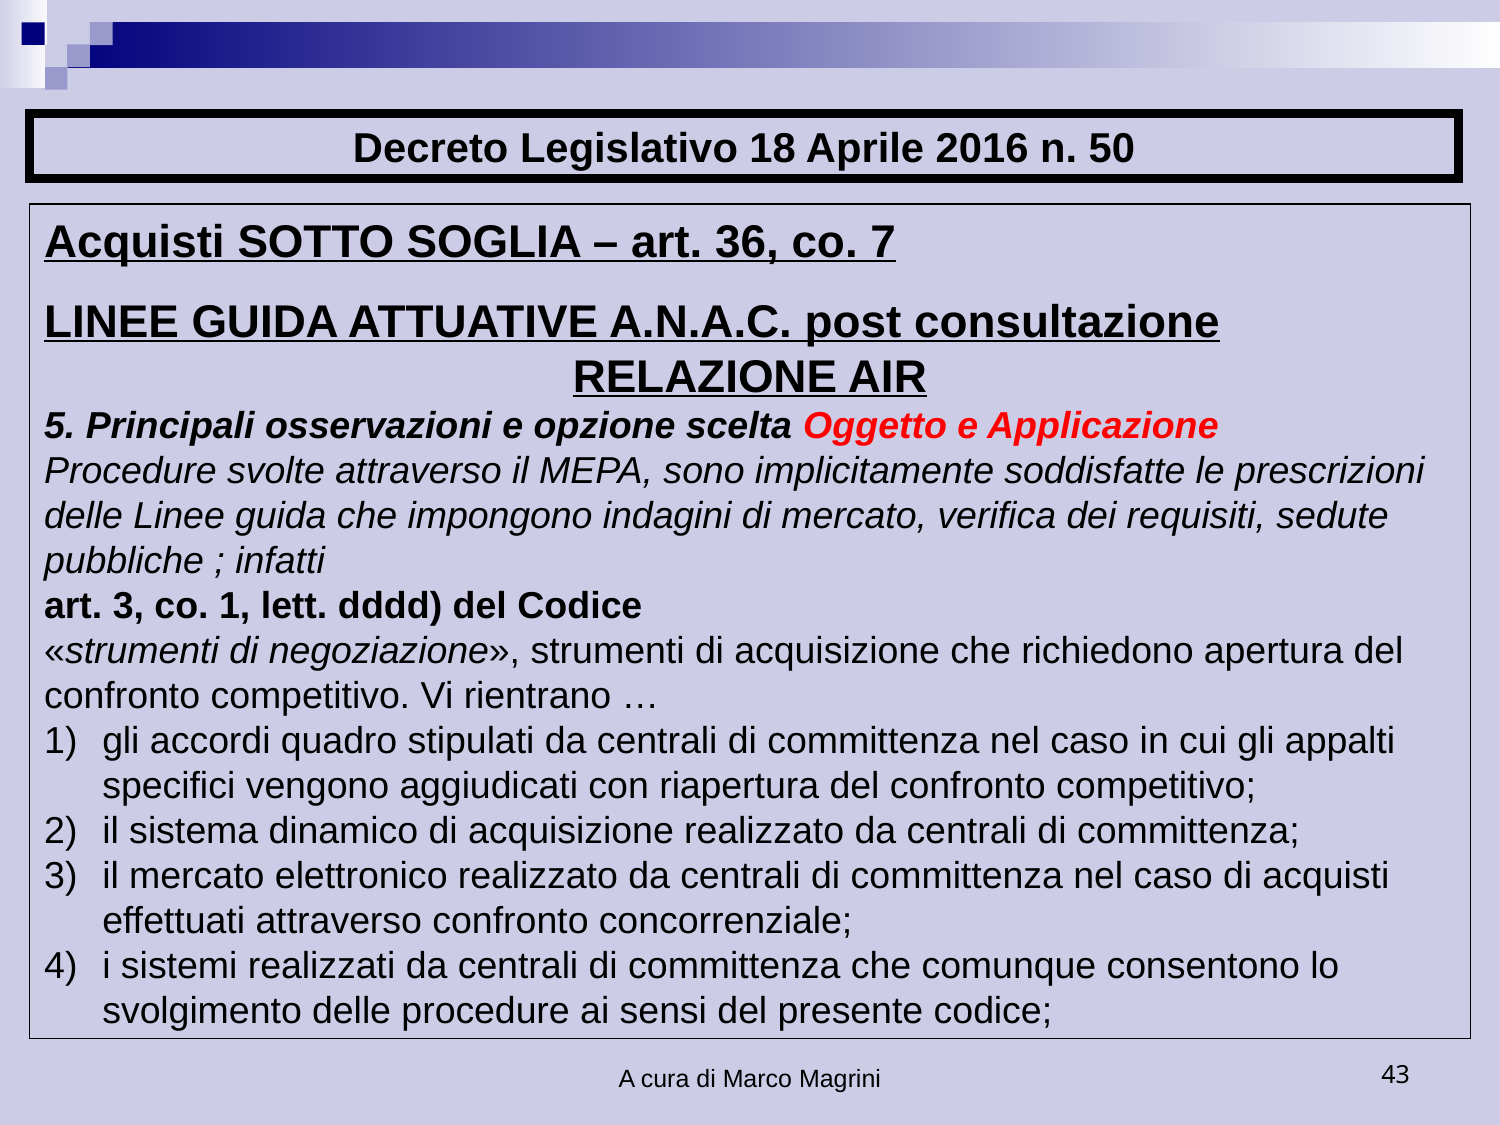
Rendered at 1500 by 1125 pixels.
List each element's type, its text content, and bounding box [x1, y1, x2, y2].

text_box Acquisti SOTTO SOGLIA – art. 36, co. 7 LINEE GUIDA ATTUATIVE A.N.A.C. post consultazione RELAZIONE AIR 5. Principali osservazioni e opzione scelta Oggetto e Applicazione Procedure svolte attraverso il MEPA, sono implicitamente soddisfatte le prescrizioni delle Linee guida che impongono indagini di mercato, verifica dei requisiti, sedute pubbliche ; infatti art. 3, co. 1, lett. dddd) del Codice «strumenti di negoziazione», strumenti di acquisizione che richiedono apertura del confronto competitivo. Vi rientrano … gli accordi quadro stipulati da centrali di committenza nel caso in cui gli appalti specifici vengono aggiudicati con riapertura del confronto competitivo; il sistema dinamico di acquisizione realizzato da centrali di committenza; il mercato elettronico realizzato da centrali di committenza nel caso di acquisti effettuati attraverso confronto concorrenziale; i sistemi realizzati da centrali di committenza che comunque consentono lo svolgimento delle procedure ai sensi del presente codice; [29, 203, 1471, 1039]
text_box Decreto Legislativo 18 Aprile 2016 n. 50 [29, 113, 1459, 179]
footer A cura di Marco Magrini [512, 1025, 988, 1100]
slide_number 43 [1074, 1025, 1425, 1100]
